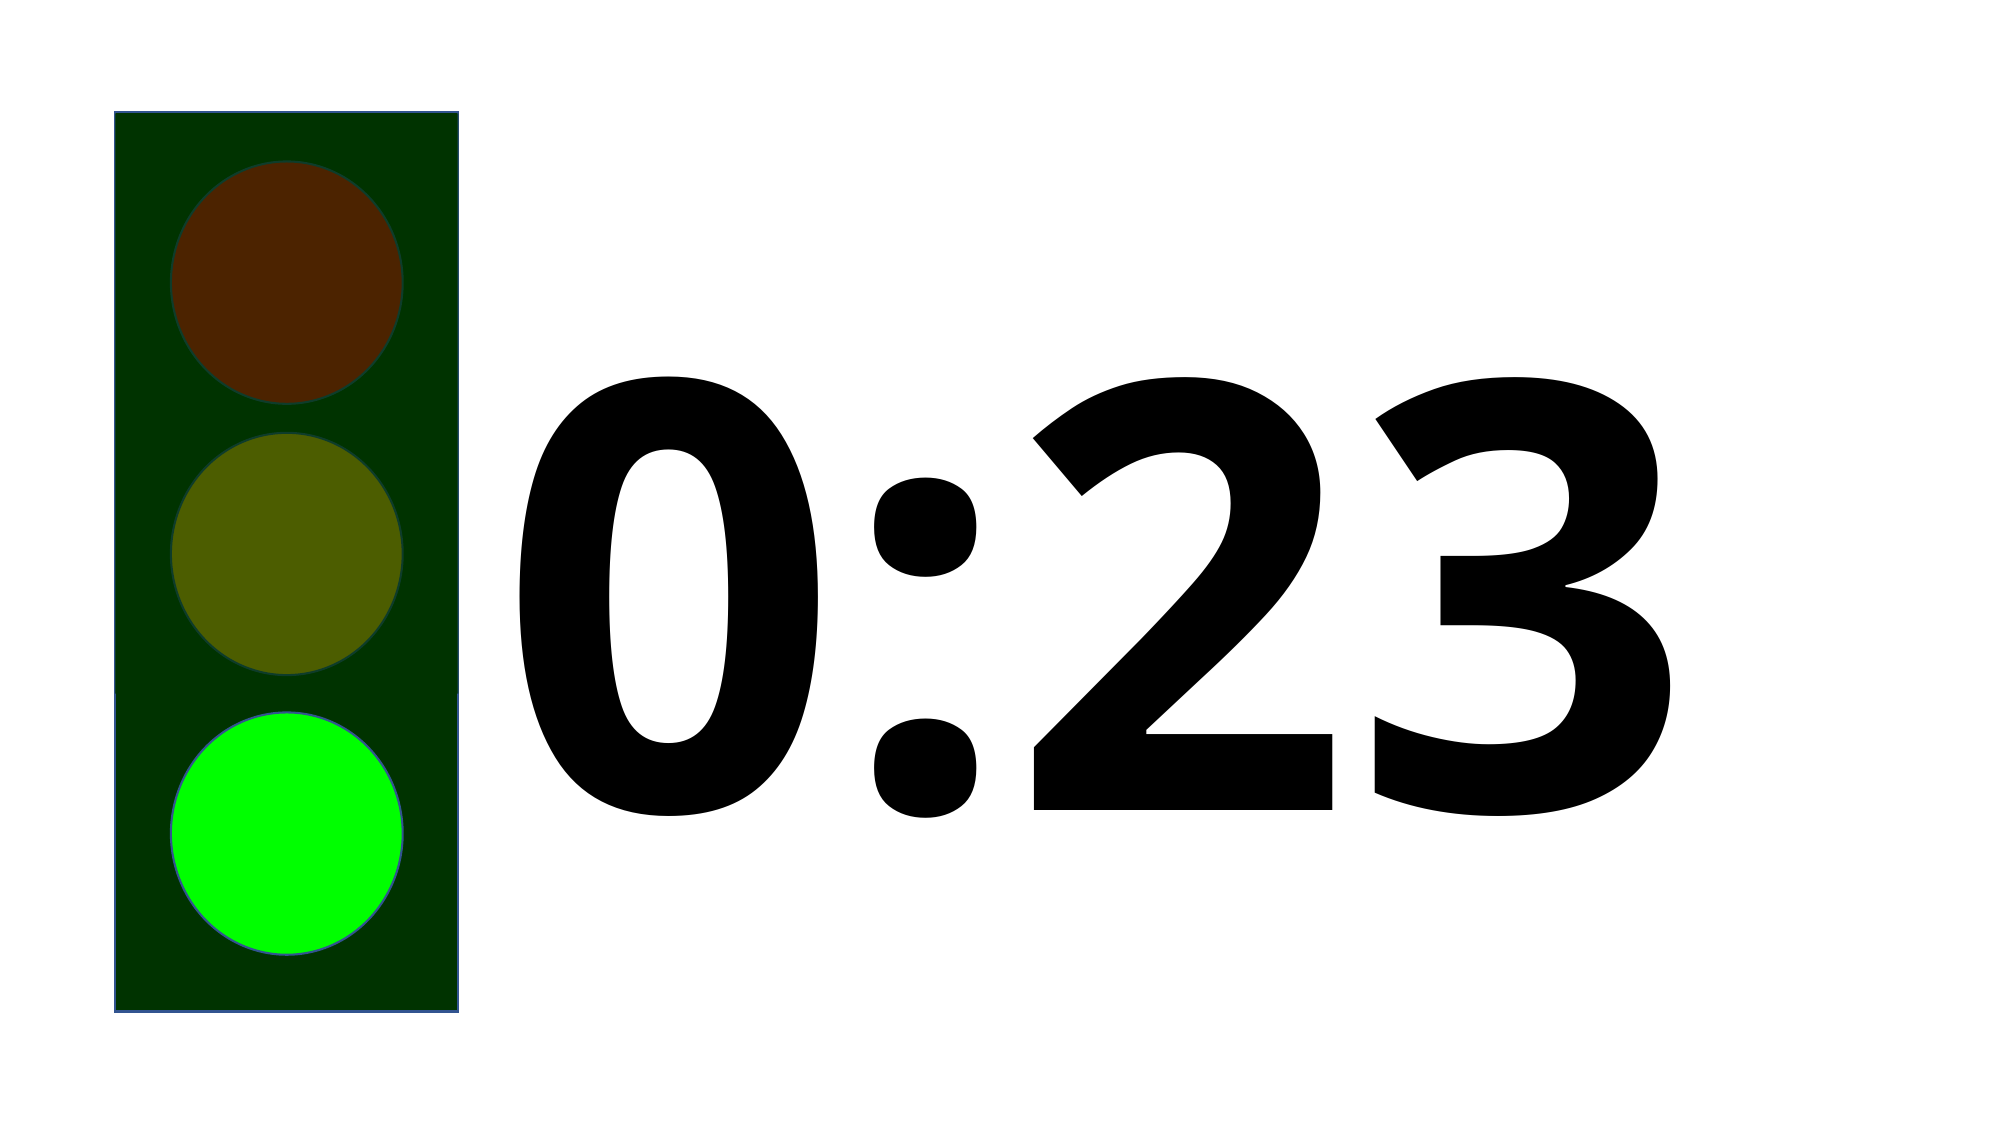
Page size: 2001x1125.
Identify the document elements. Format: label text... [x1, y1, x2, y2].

text_box [169, 711, 404, 956]
text_box [114, 695, 459, 1013]
text_box [114, 112, 459, 695]
text_box 0:23 [483, 204, 1924, 938]
